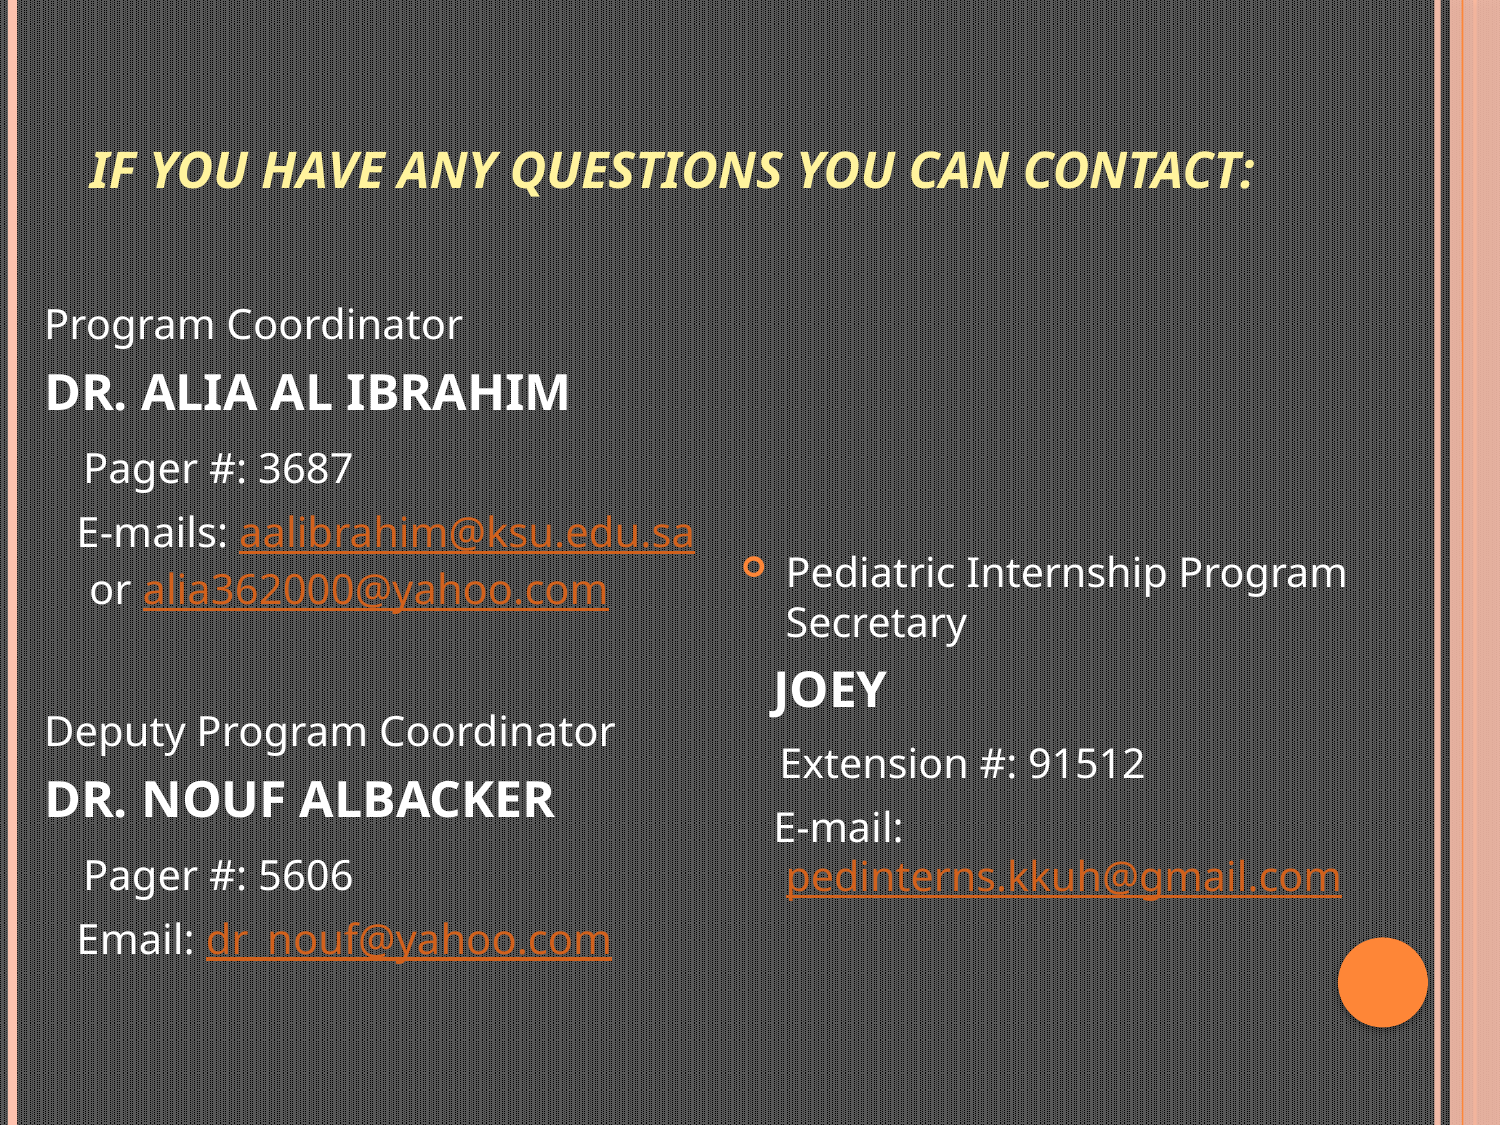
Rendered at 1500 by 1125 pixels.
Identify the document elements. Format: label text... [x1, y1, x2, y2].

list Program Coordinator DR. ALIA AL IBRAHIM Pager #: 3687 E-mails: aalibrahim@ksu.edu.sa or alia362000@yahoo.com Deputy Program Coordinator DR. NOUF ALBACKER Pager #: 5606 Email: dr_nouf@yahoo.com [29, 290, 715, 1094]
title If you have any questions you can contact: [75, 113, 1300, 268]
list Pediatric Internship Program Secretary JOEY Extension #: 91512 E-mail: pedinterns.kkuh@gmail.com [726, 538, 1365, 917]
